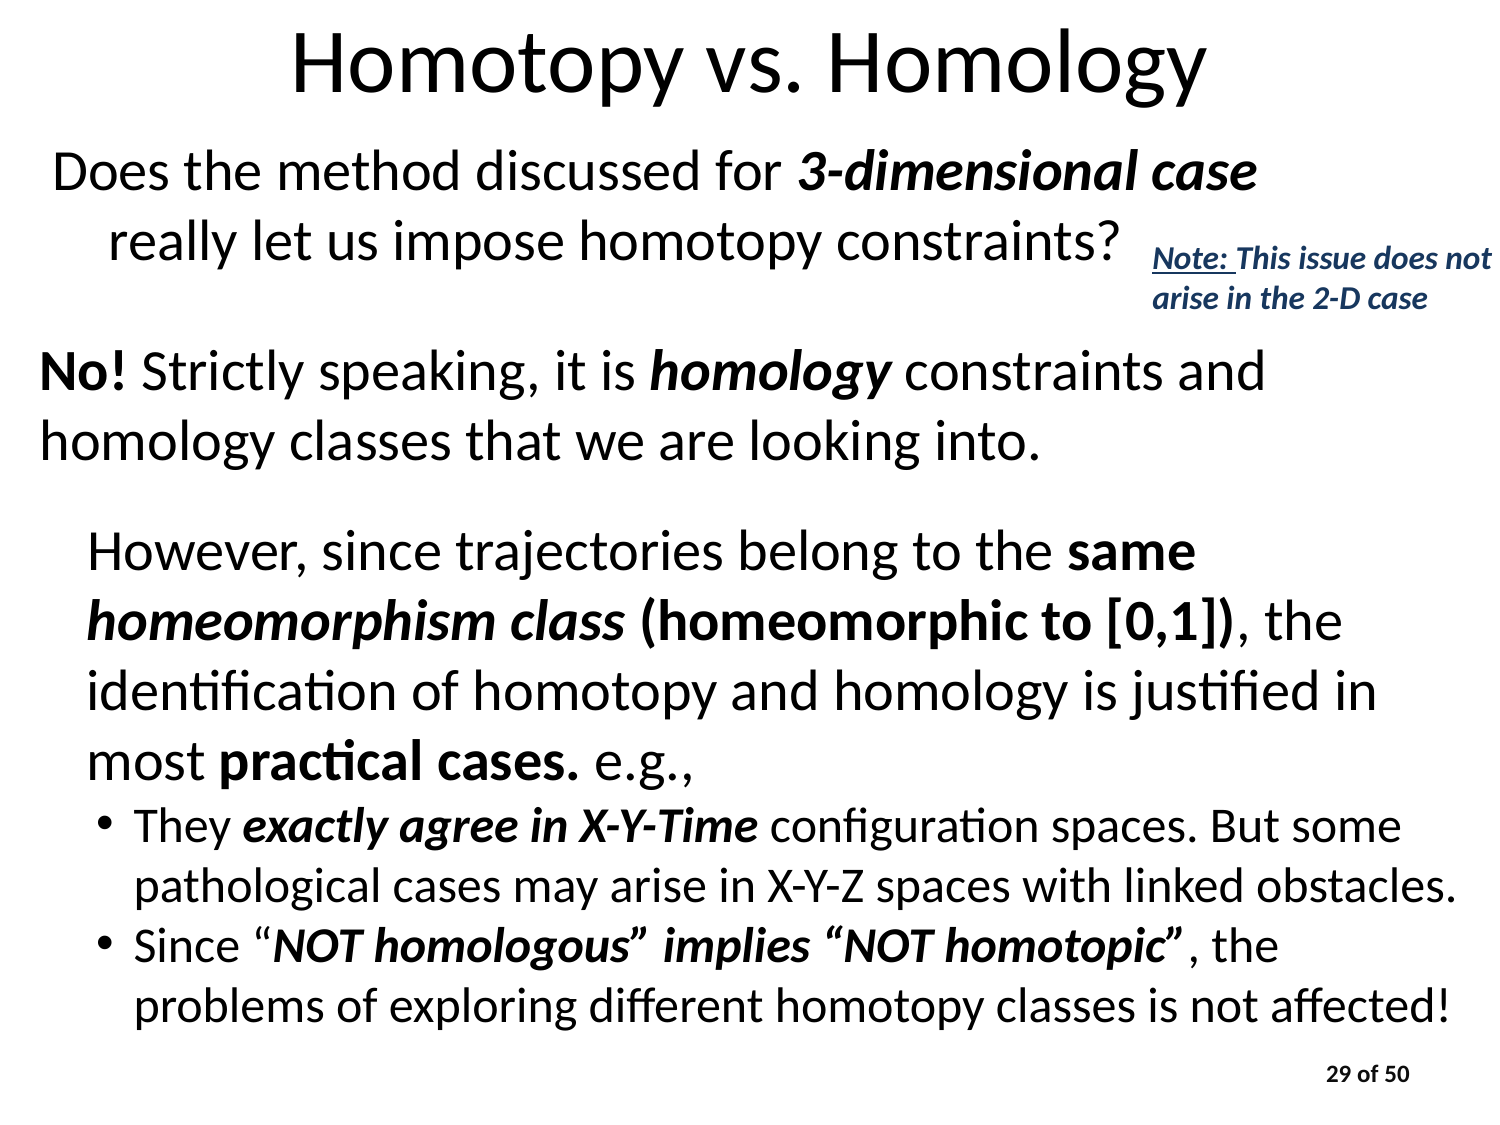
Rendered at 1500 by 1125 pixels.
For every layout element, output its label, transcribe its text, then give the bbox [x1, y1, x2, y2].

slide_number 29 of 50 [1074, 1042, 1425, 1103]
list Does the method discussed for 3-dimensional case really let us impose homotopy constraints? [37, 125, 1388, 288]
title Homotopy vs. Homology [75, 0, 1425, 125]
text_box Note: This issue does not arise in the 2-D case [1137, 229, 1500, 324]
text_box No! Strictly speaking, it is homology constraints and homology classes that we are looking into. However, since trajectories belong to the same homeomorphism class (homeomorphic to [0,1]), the identification of homotopy and homology is justified in most practical cases. e.g., They exactly agree in X-Y-Time configuration spaces. But some pathological cases may arise in X-Y-Z spaces with linked obstacles. Since “NOT homologous” implies “NOT homotopic”, the problems of exploring different homotopy classes is not affected! [24, 324, 1488, 1040]
